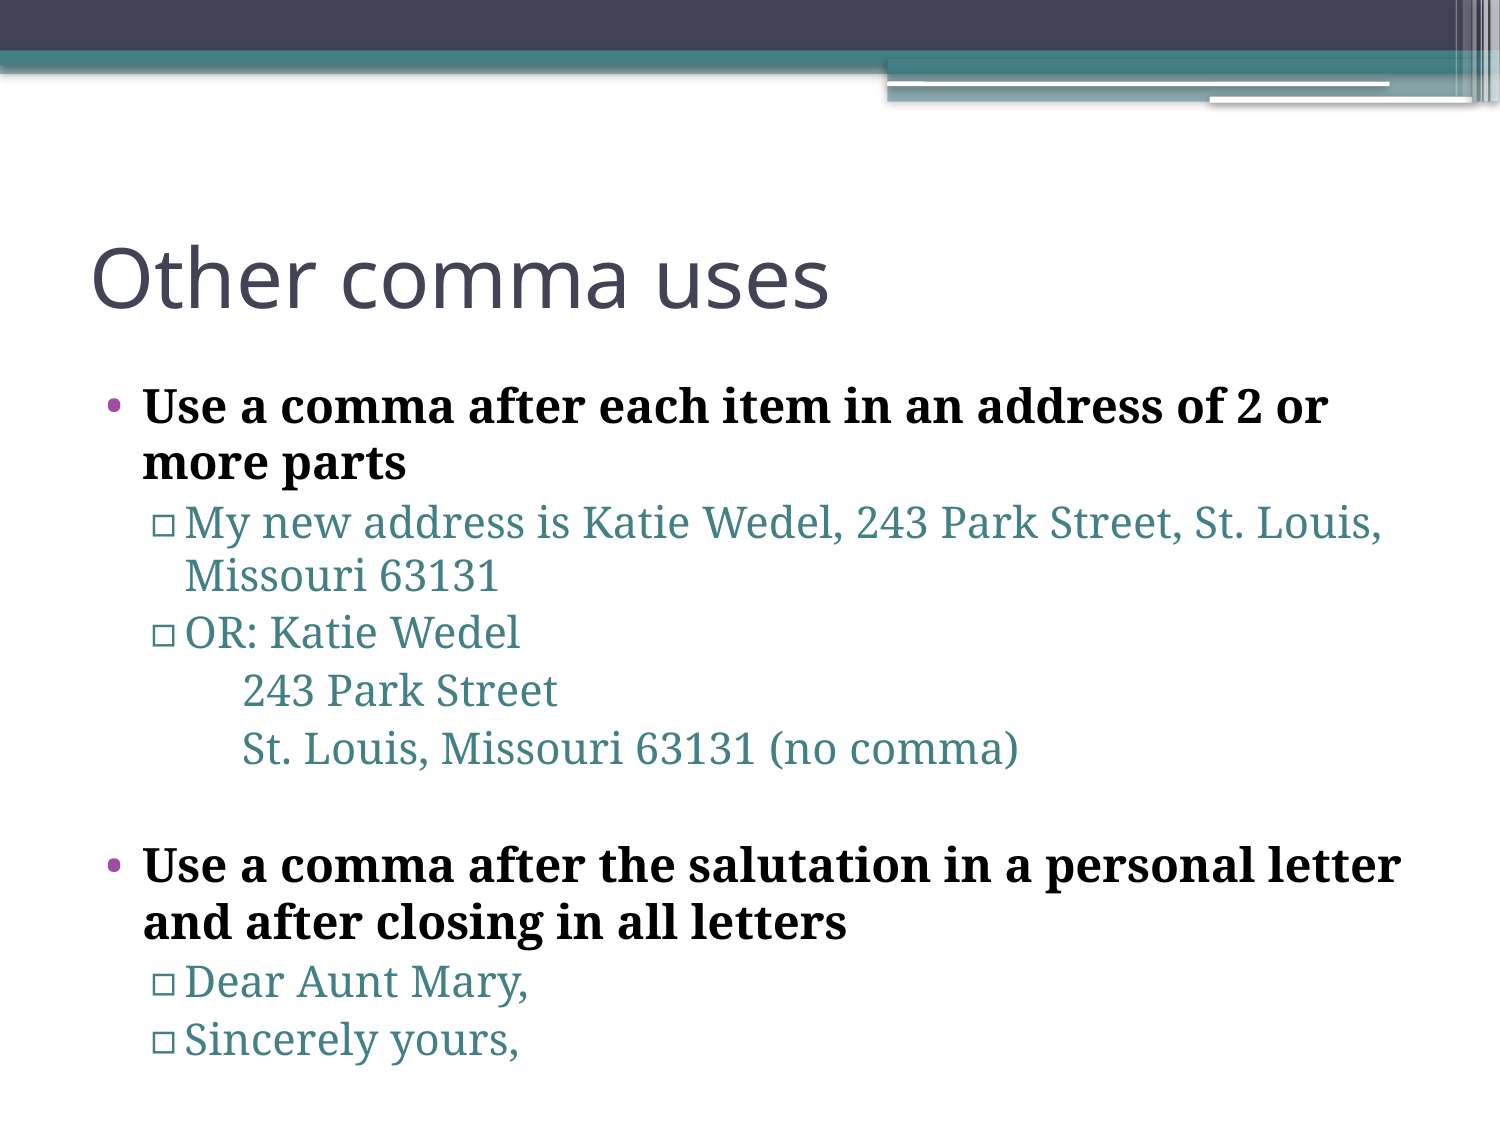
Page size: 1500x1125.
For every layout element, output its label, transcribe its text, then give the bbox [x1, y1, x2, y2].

title Other comma uses [75, 187, 1425, 363]
list Use a comma after each item in an address of 2 or more parts My new address is Katie Wedel, 243 Park Street, St. Louis, Missouri 63131 OR: Katie Wedel 243 Park Street St. Louis, Missouri 63131 (no comma) Use a comma after the salutation in a personal letter and after closing in all letters Dear Aunt Mary, Sincerely yours, [75, 368, 1425, 1079]
